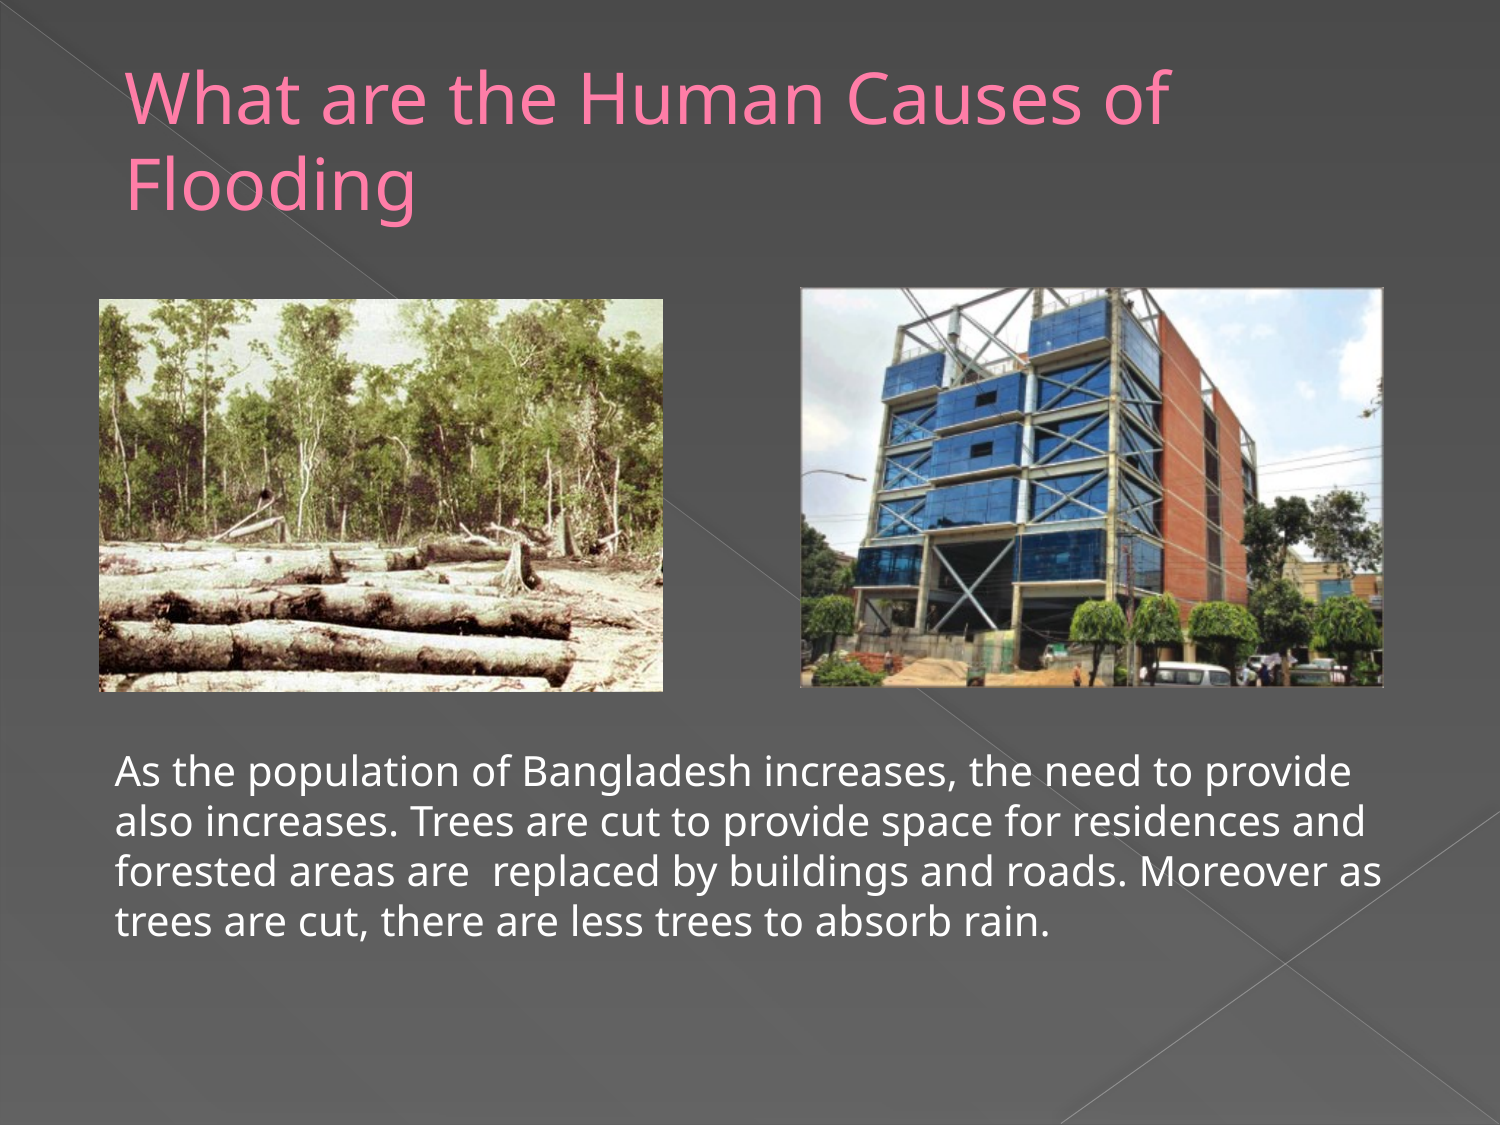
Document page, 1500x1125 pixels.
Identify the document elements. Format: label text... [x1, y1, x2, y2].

title What are the Human Causes of Flooding [37, 45, 1463, 233]
picture [799, 287, 1385, 688]
text_box As the population of Bangladesh increases, the need to provide also increases. Trees are cut to provide space for residences and forested areas are replaced by buildings and roads. Moreover as trees are cut, there are less trees to absorb rain. [99, 737, 1450, 953]
picture [99, 299, 663, 692]
